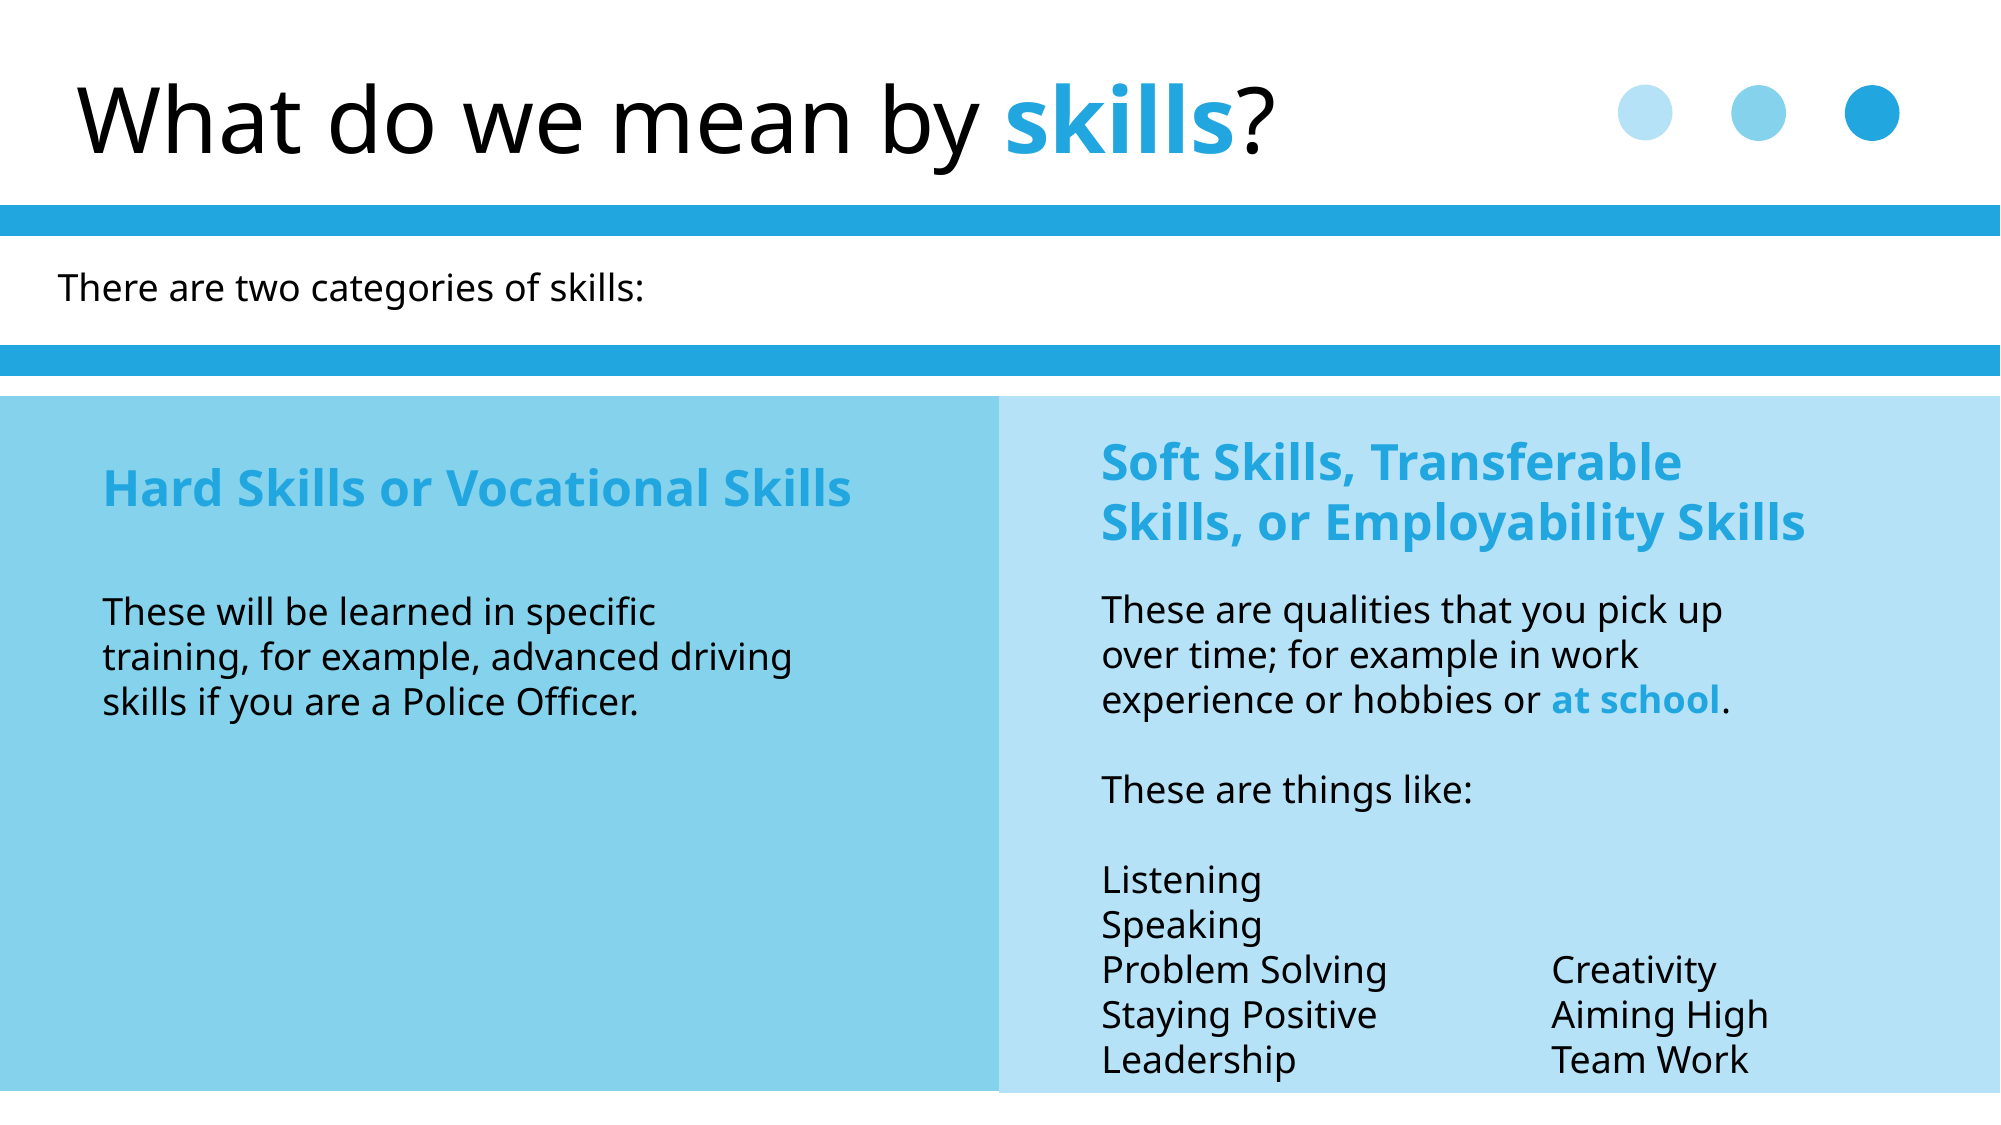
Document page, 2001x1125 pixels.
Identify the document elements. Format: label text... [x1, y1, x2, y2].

text_box There are two categories of skills: [42, 257, 661, 317]
text_box What do we mean by skills? [61, 67, 1337, 205]
text_box [0, 396, 999, 1091]
text_box Soft Skills, Transferable Skills, or Employability Skills [1086, 423, 1848, 608]
text_box [1844, 85, 1900, 141]
text_box These are qualities that you pick up over time; for example in work experience or hobbies or at school. These are things like: Listening Speaking Problem Solving Creativity Staying Positive Aiming High Leadership Team Work [1086, 578, 1821, 1088]
list Hard Skills or Vocational Skills [87, 456, 898, 553]
text_box [0, 345, 2000, 376]
text_box These will be learned in specific training, for example, advanced driving skills if you are a Police Officer. [87, 580, 821, 776]
text_box [0, 205, 2000, 236]
text_box [999, 396, 2000, 1093]
text_box [1617, 84, 1673, 141]
text_box [1731, 85, 1787, 141]
